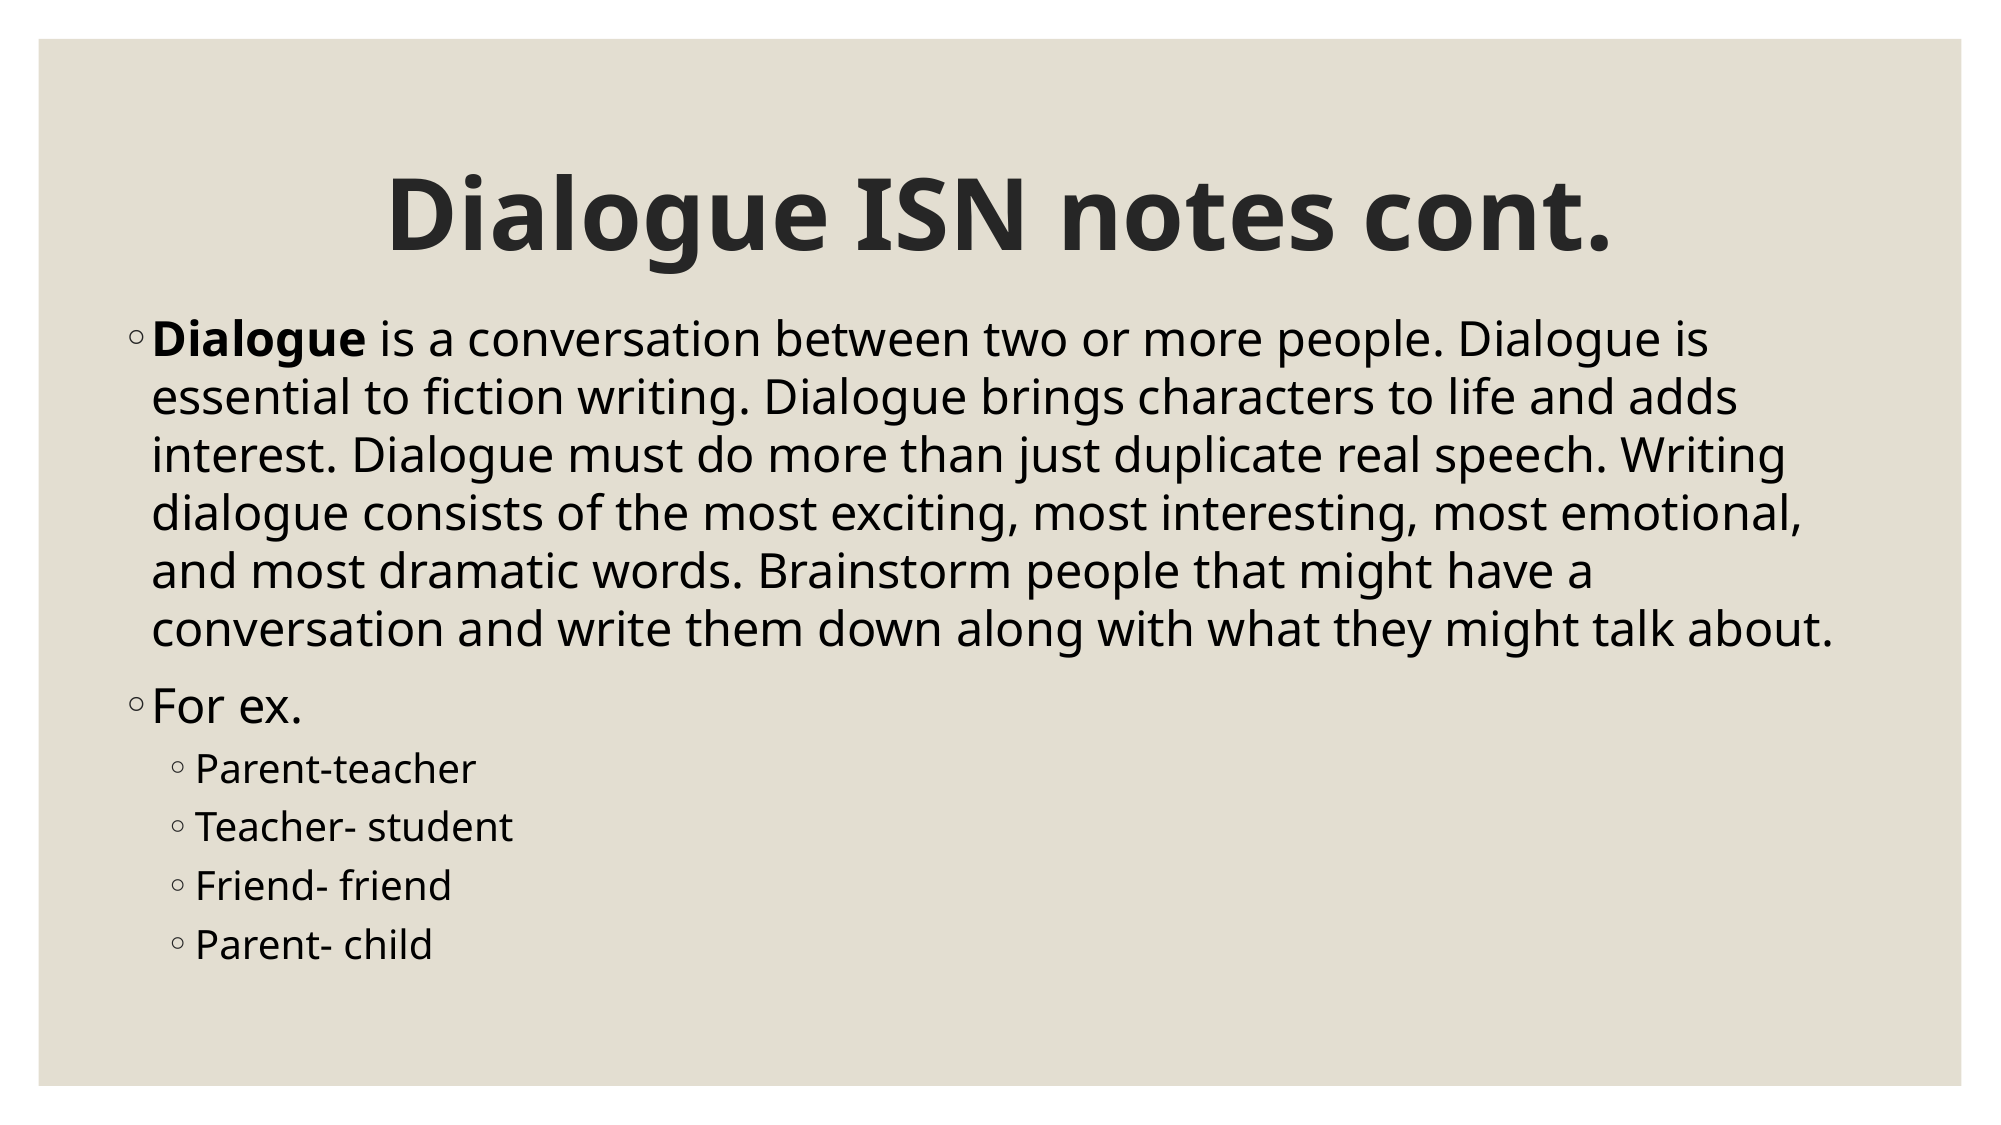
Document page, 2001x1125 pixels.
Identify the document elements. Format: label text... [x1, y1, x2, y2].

title Dialogue ISN notes cont. [174, 105, 1825, 299]
list Dialogue is a conversation between two or more people. Dialogue is essential to fiction writing. Dialogue brings characters to life and adds interest. Dialogue must do more than just duplicate real speech. Writing dialogue consists of the most exciting, most interesting, most emotional, and most dramatic words. Brainstorm people that might have a conversation and write them down along with what they might talk about. For ex. Parent-teacher Teacher- student Friend- friend Parent- child [107, 299, 1883, 1016]
